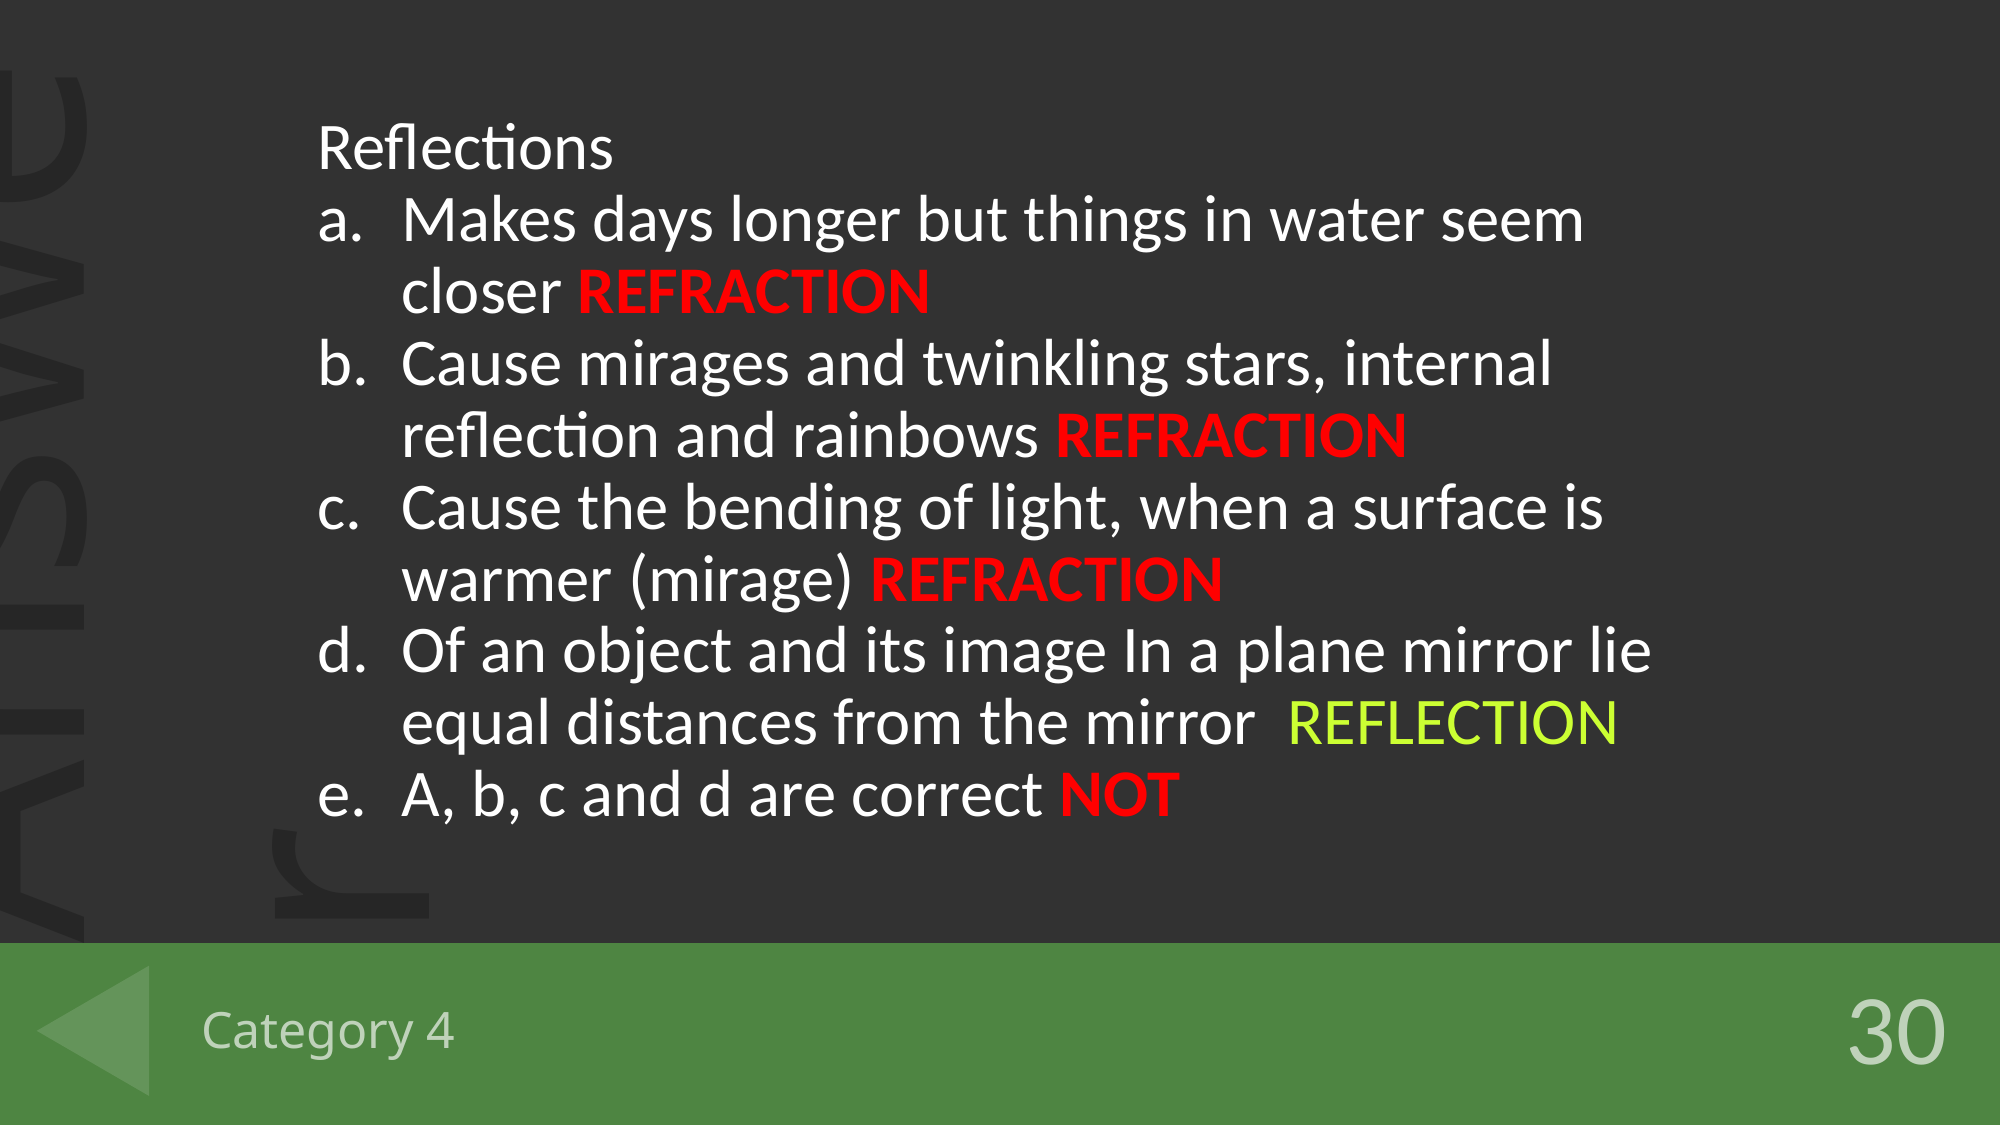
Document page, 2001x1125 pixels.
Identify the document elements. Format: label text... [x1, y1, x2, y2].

list Reflections Makes days longer but things in water seem closer REFRACTION Cause mirages and twinkling stars, internal reflection and rainbows REFRACTION Cause the bending of light, when a surface is warmer (mirage) REFRACTION Of an object and its image In a plane mirror lie equal distances from the mirror REFLECTION A, b, c and d are correct NOT [302, 307, 1760, 636]
title Category 4 [185, 967, 1494, 1097]
list 30 [1494, 967, 1963, 1097]
